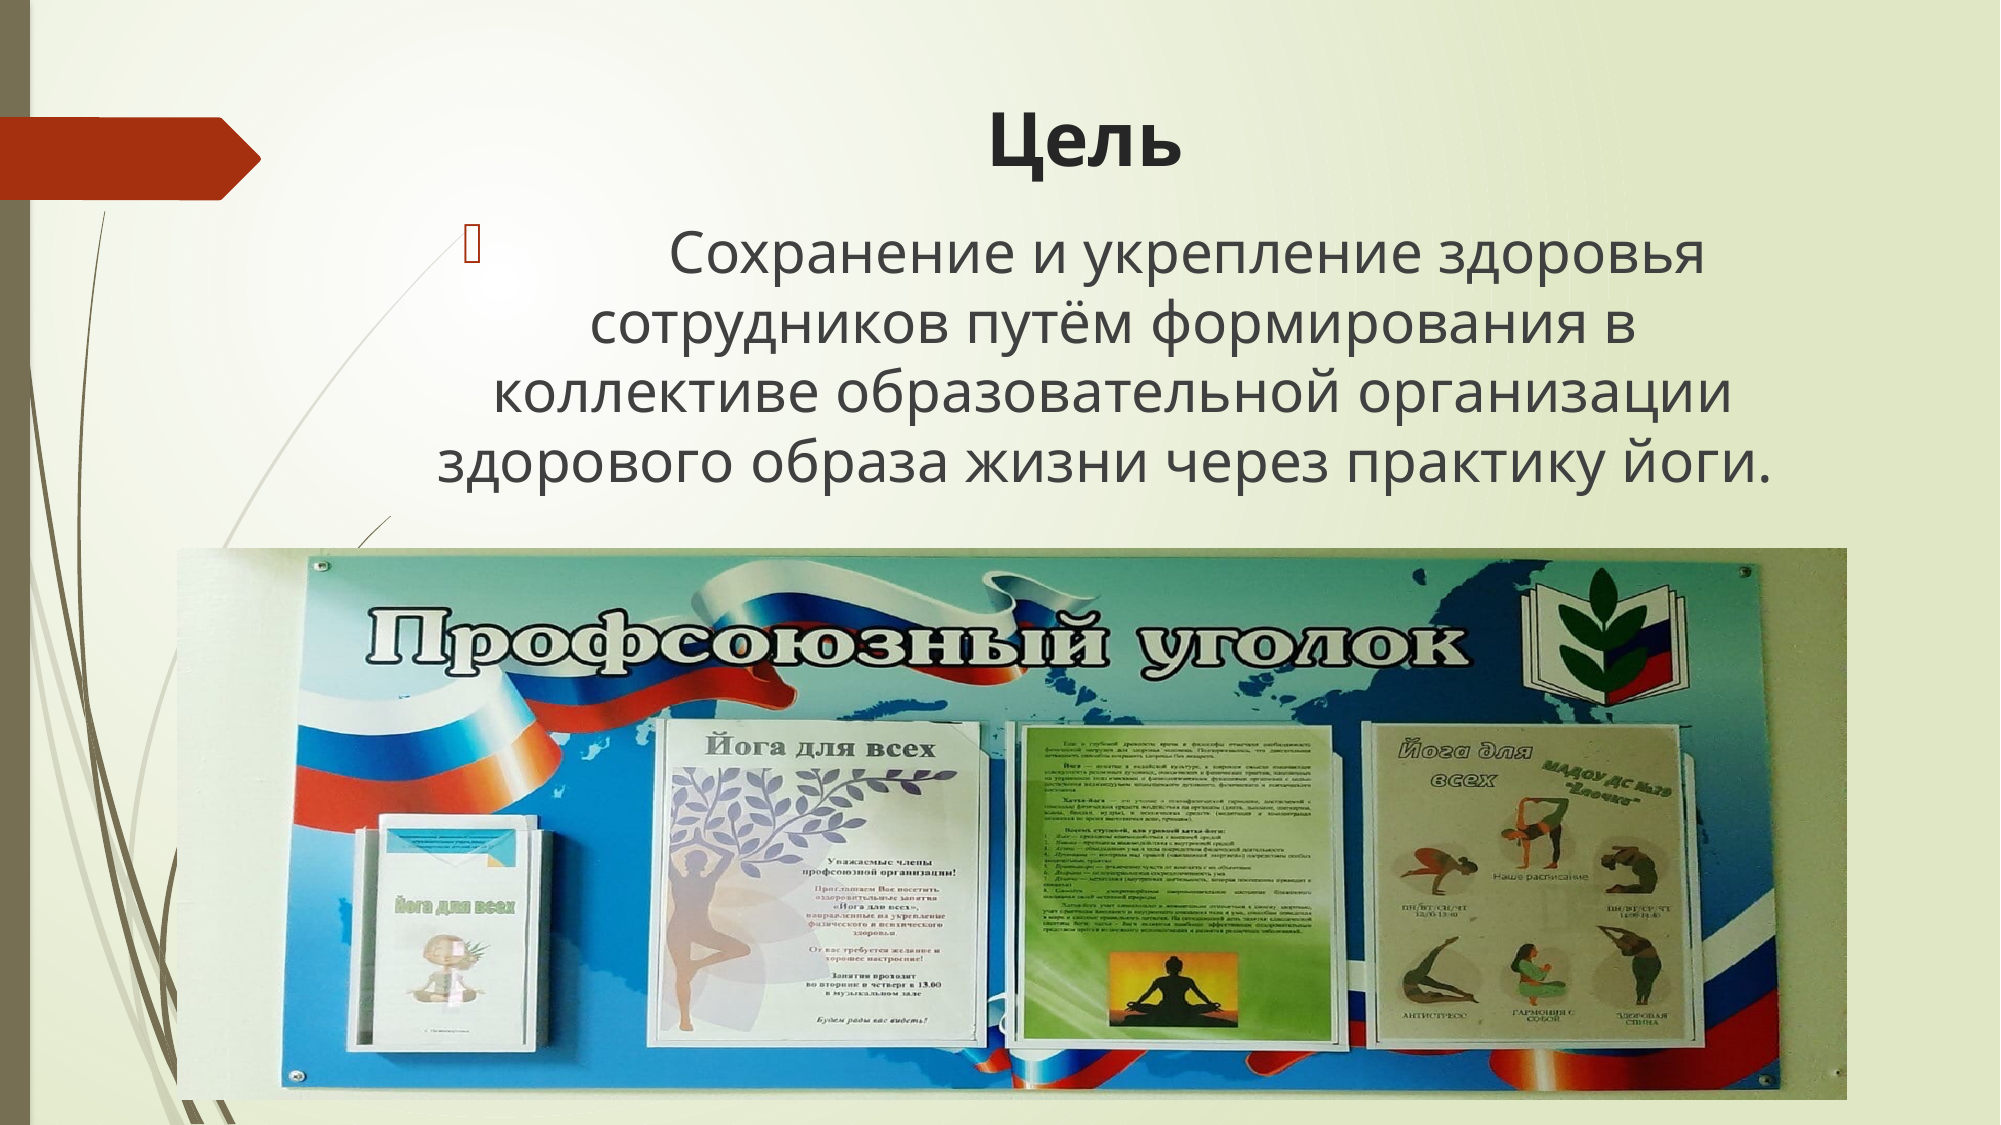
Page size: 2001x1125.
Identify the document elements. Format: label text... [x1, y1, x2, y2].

title Цель [353, 83, 1816, 207]
picture [176, 548, 1847, 1100]
list Сохранение и укрепление здоровья сотрудников путём формирования в коллективе образовательной организации здорового образа жизни через практику йоги. [353, 207, 1817, 548]
